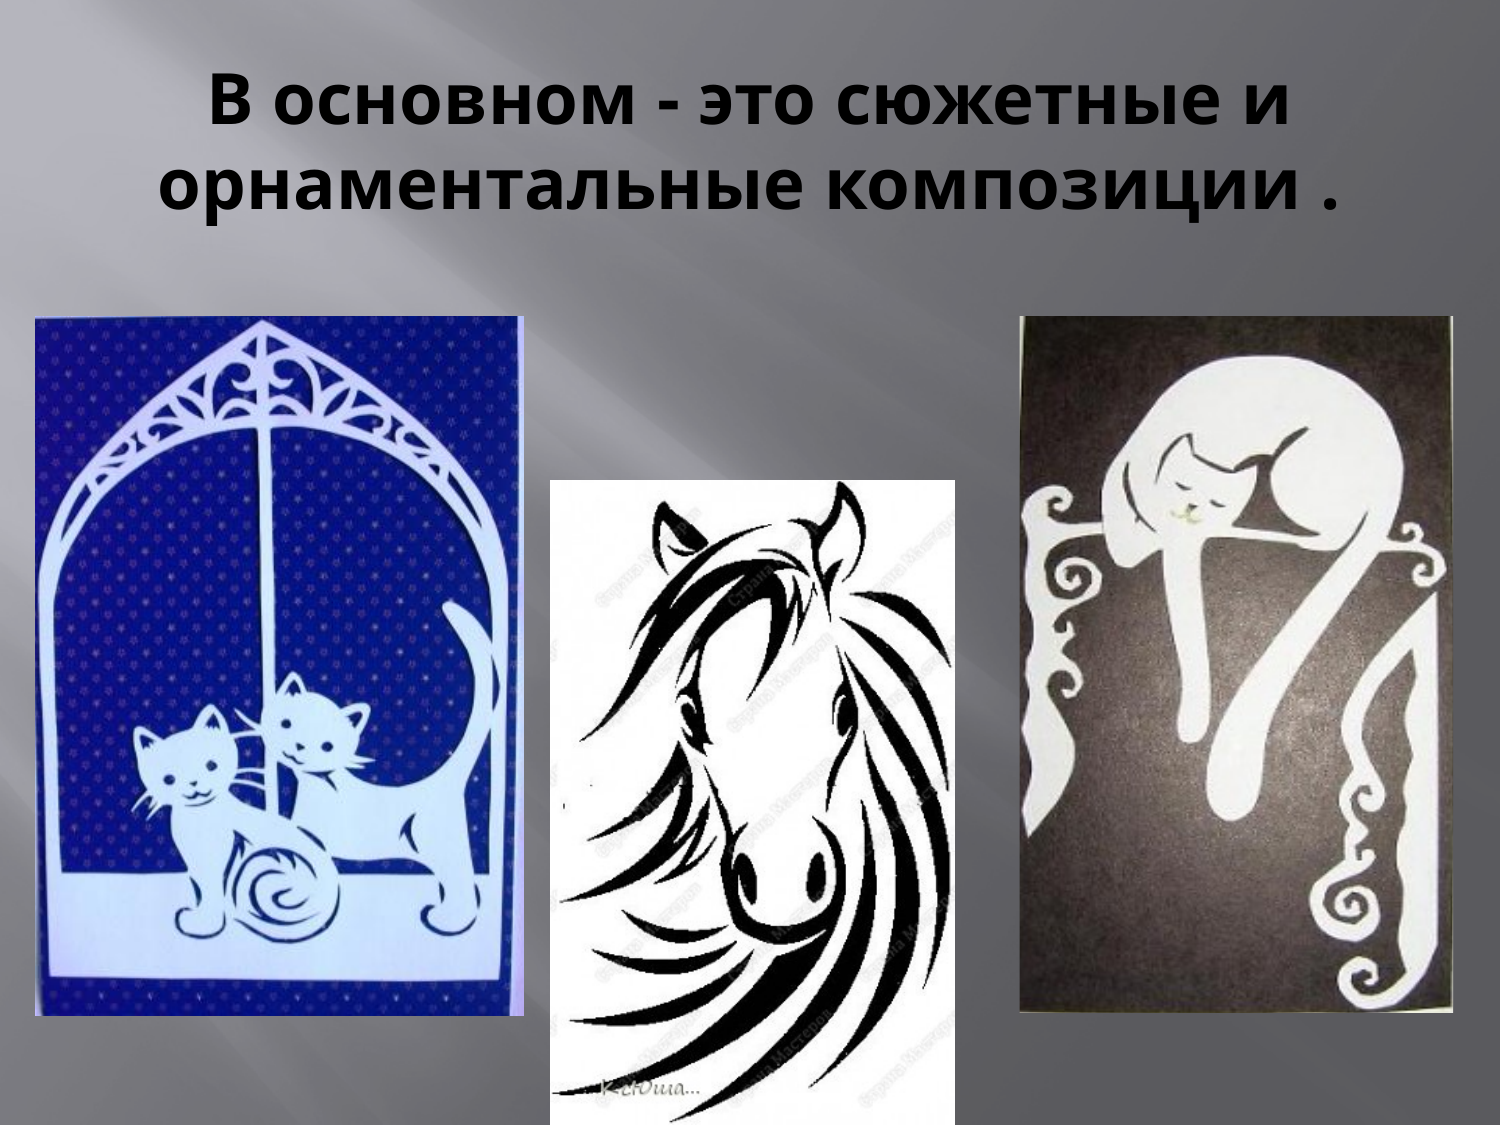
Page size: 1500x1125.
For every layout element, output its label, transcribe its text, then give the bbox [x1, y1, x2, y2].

title В основном - это сюжетные и орнаментальные композиции . [75, 45, 1425, 233]
picture [34, 316, 524, 1016]
picture [1019, 316, 1454, 1013]
picture [550, 480, 956, 1125]
